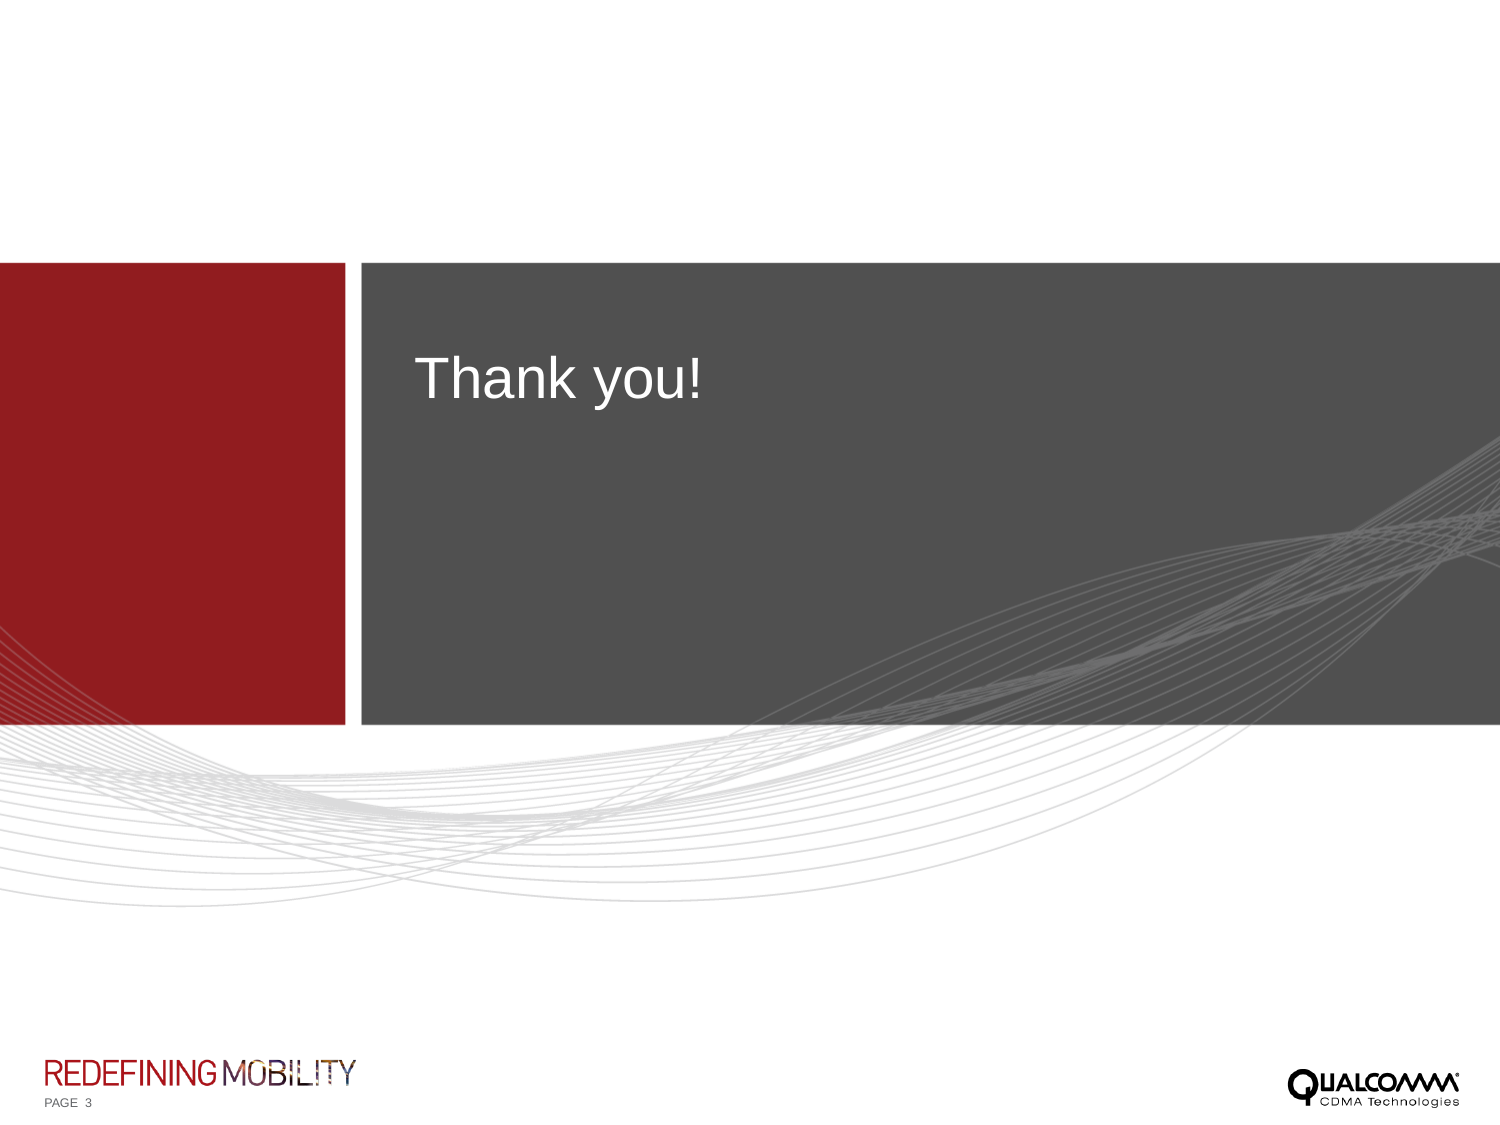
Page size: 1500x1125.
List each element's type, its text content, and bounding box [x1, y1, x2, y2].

list Thank you! [399, 337, 1188, 538]
picture [30, 1048, 366, 1098]
picture [0, 187, 1500, 938]
